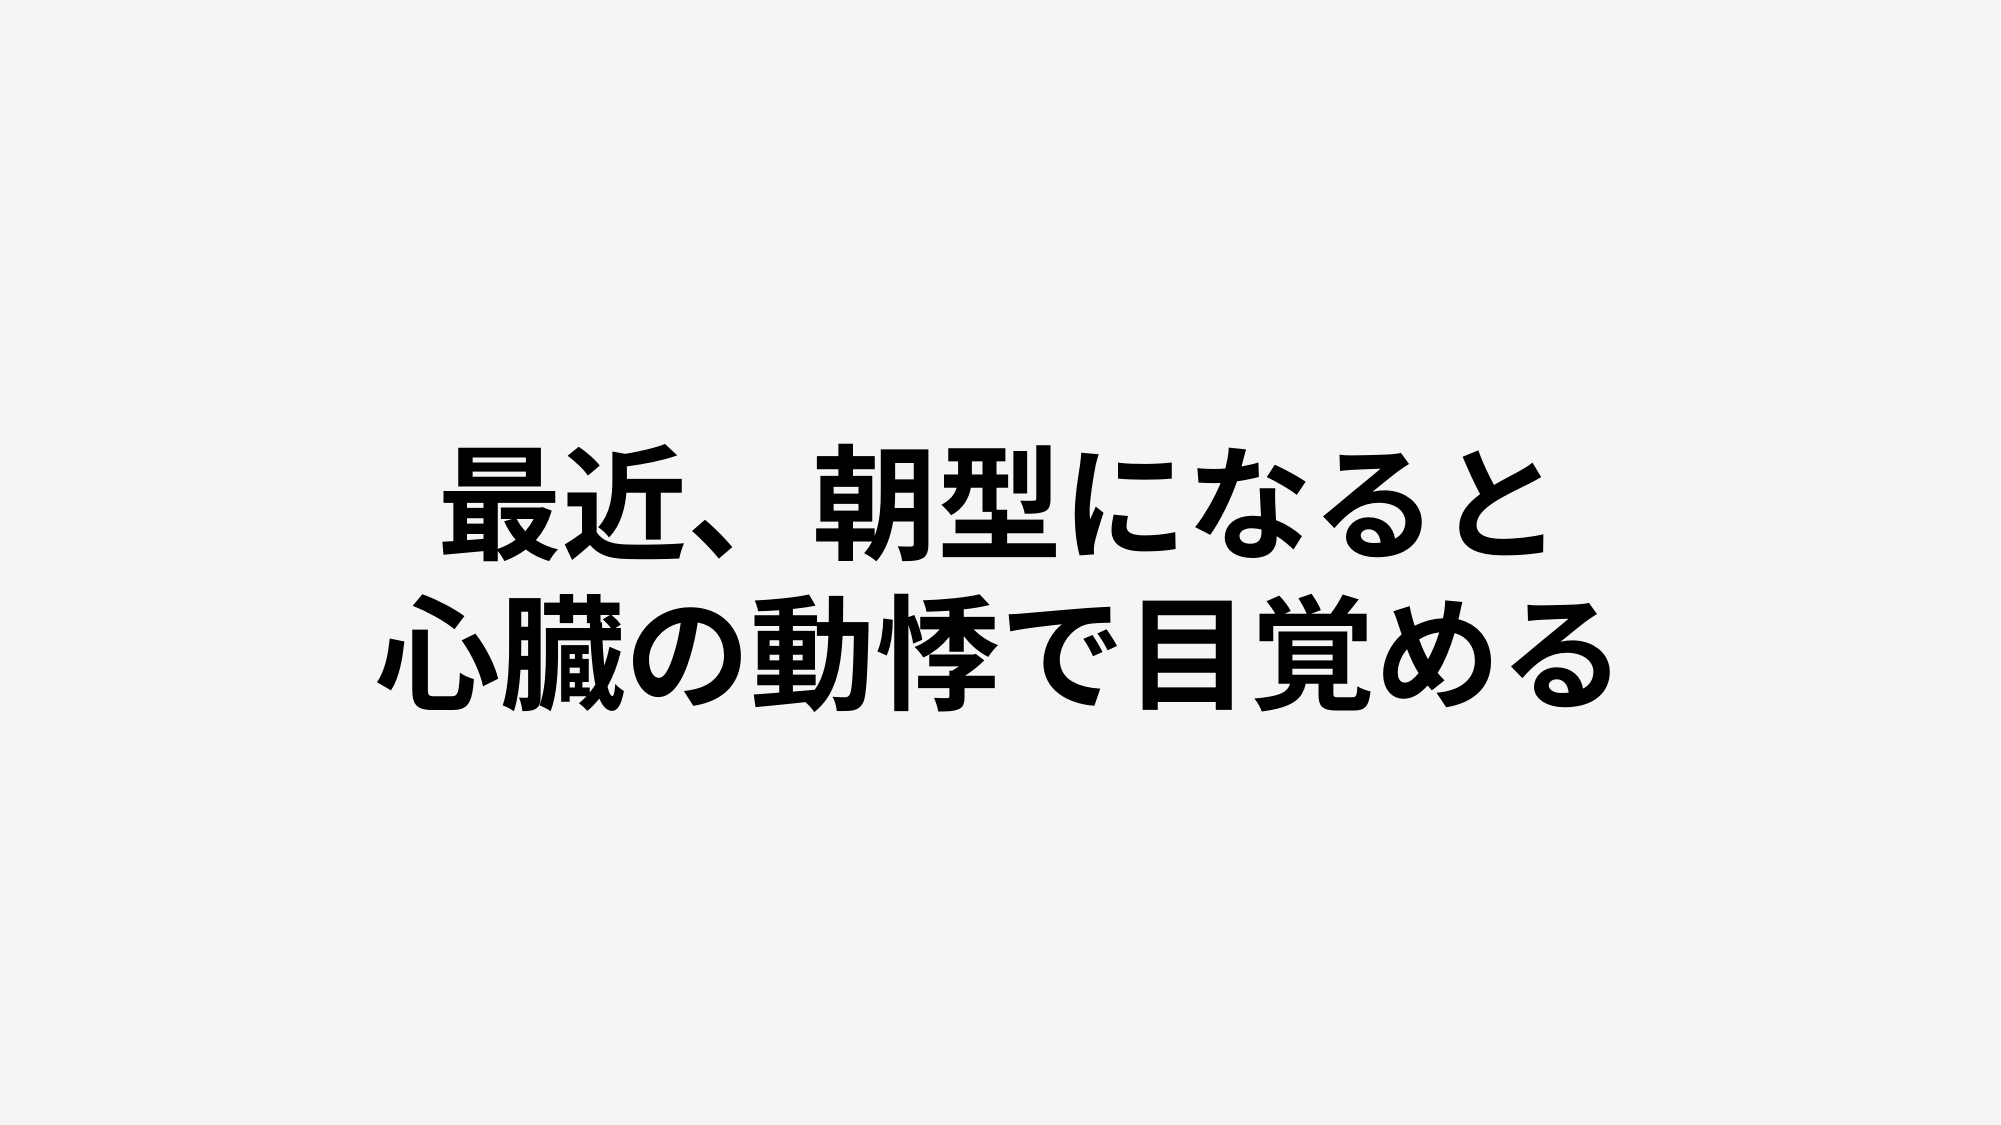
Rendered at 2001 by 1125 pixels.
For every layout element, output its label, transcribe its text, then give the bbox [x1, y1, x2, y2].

title 最近、朝型になると 心臓の動悸で目覚める [249, 271, 1750, 880]
